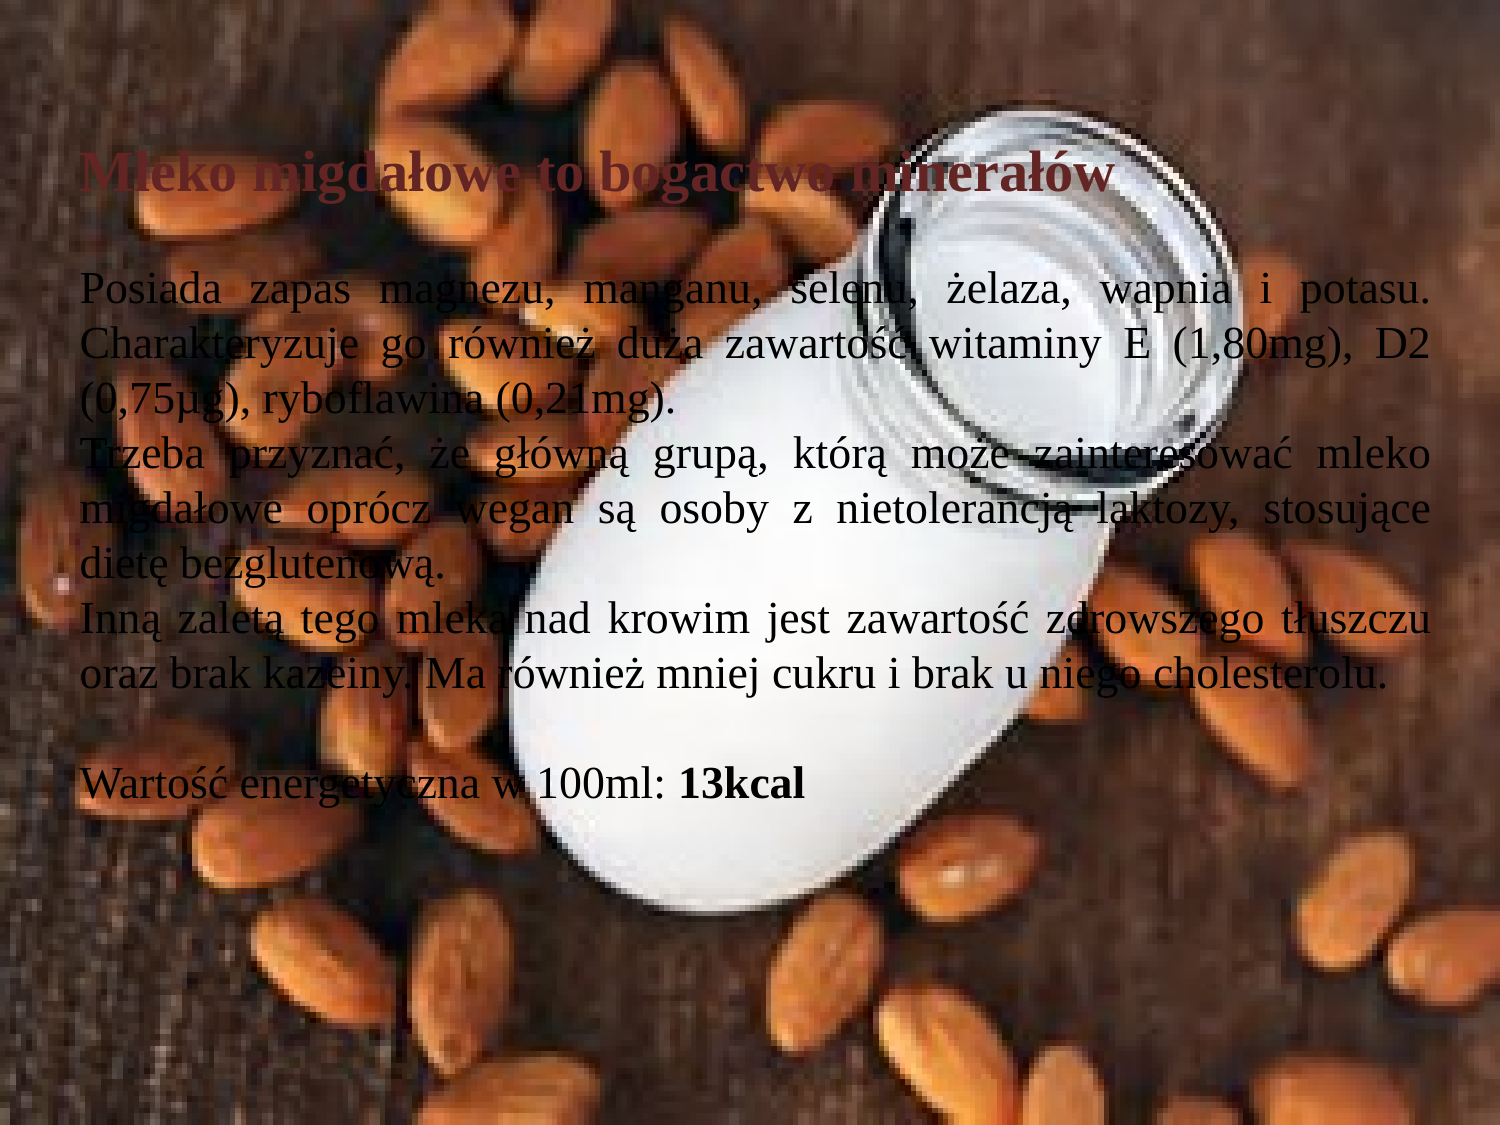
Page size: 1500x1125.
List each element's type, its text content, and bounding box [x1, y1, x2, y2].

text_box Mleko migdałowe to bogactwo minerałów Posiada zapas magnezu, manganu, selenu, żelaza, wapnia i potasu. Charakteryzuje go również duża zawartość witaminy E (1,80mg), D2 (0,75µg), ryboflawina (0,21mg). Trzeba przyznać, że główną grupą, którą może zainteresować mleko migdałowe oprócz wegan są osoby z nietolerancją laktozy, stosujące dietę bezglutenową. Inną zaletą tego mleka nad krowim jest zawartość zdrowszego tłuszczu oraz brak kazeiny. Ma również mniej cukru i brak u niego cholesterolu. Wartość energetyczna w 100ml: 13kcal [64, 125, 1447, 815]
picture [0, 0, 1500, 1125]
